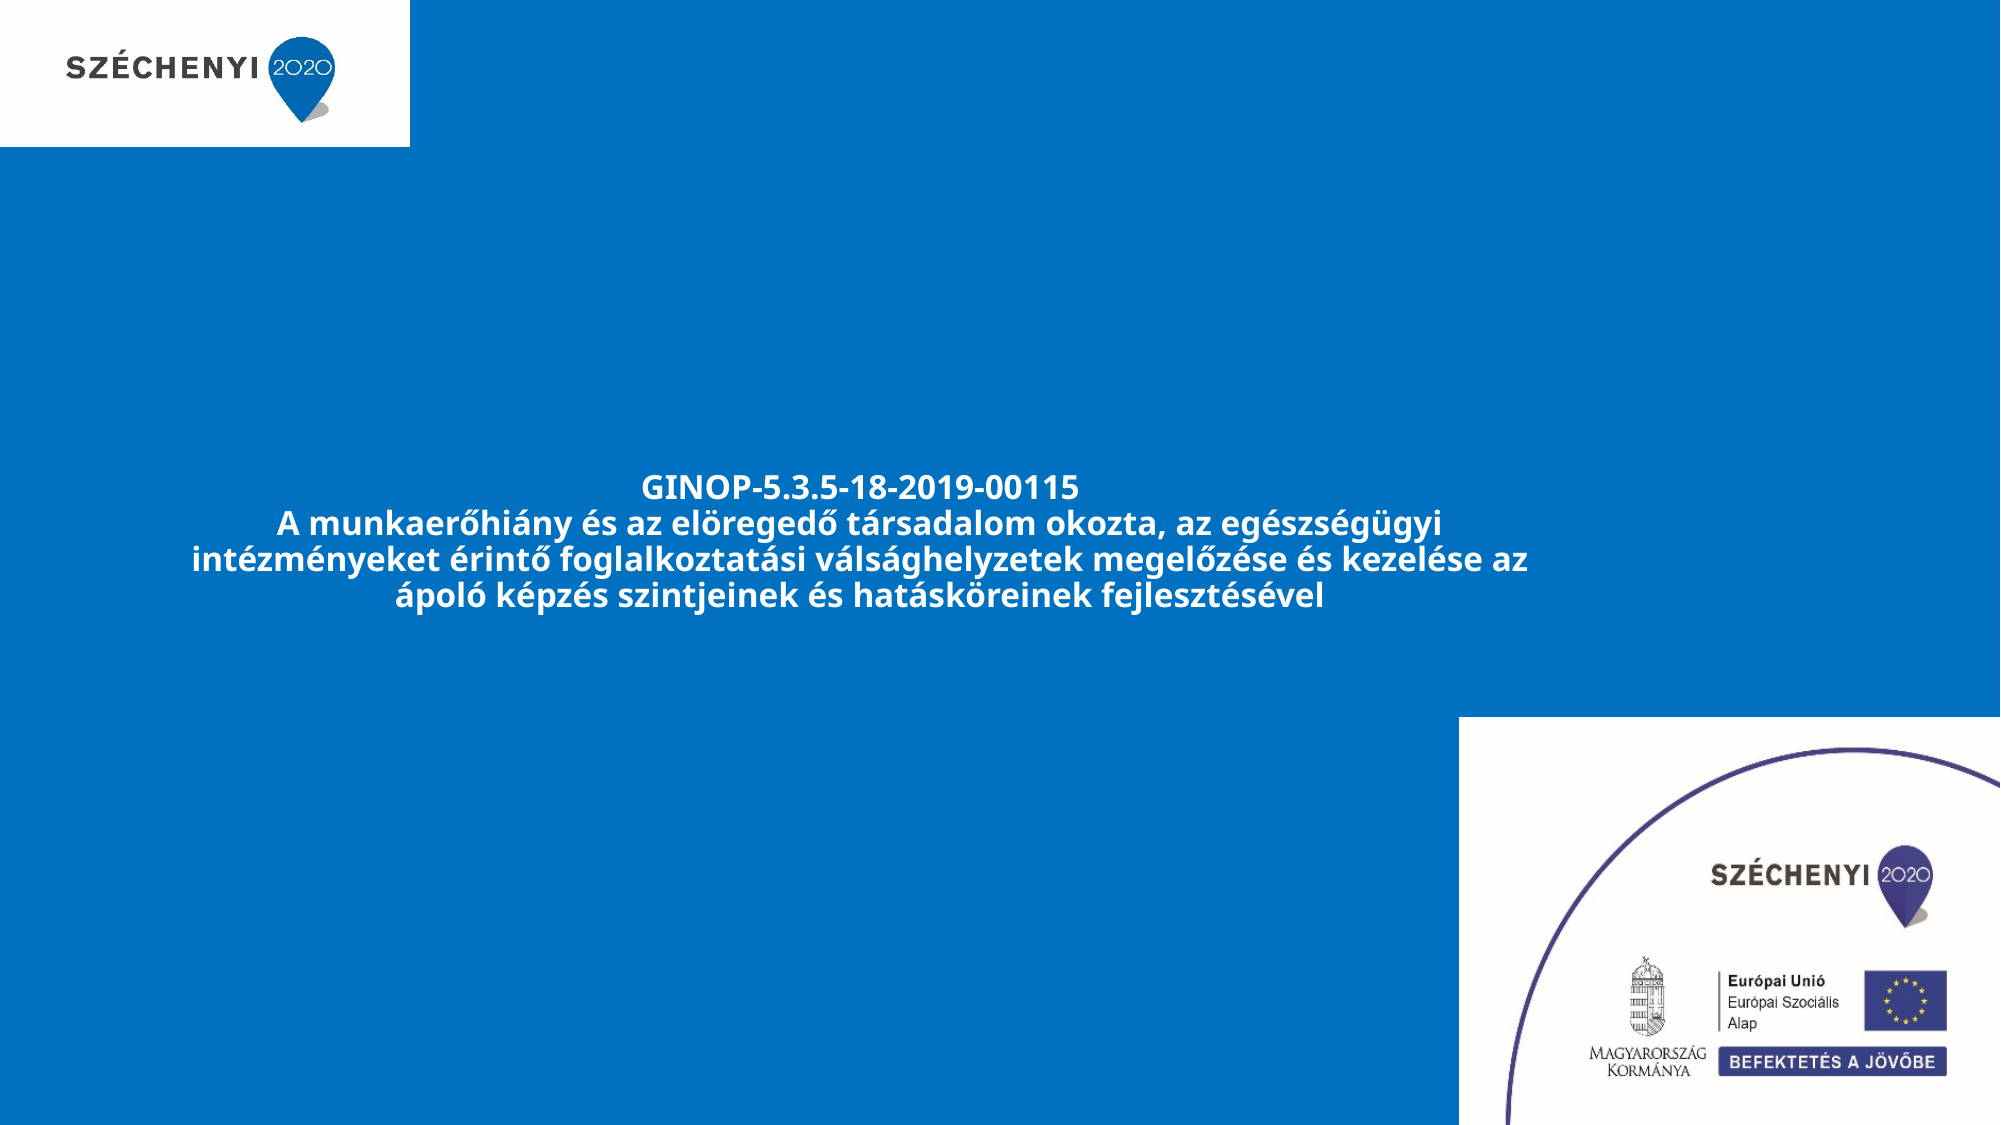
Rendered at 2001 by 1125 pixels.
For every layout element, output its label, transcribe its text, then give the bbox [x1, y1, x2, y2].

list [0, 0, 410, 147]
picture [1459, 717, 2000, 1125]
title GINOP-5.3.5-18-2019-00115 A munkaerőhiány és az elöregedő társadalom okozta, az egészségügyi intézményeket érintő foglalkoztatási válsághelyzetek megelőzése és kezelése az ápoló képzés szintjeinek és hatásköreinek fejlesztésével [160, 418, 1561, 667]
